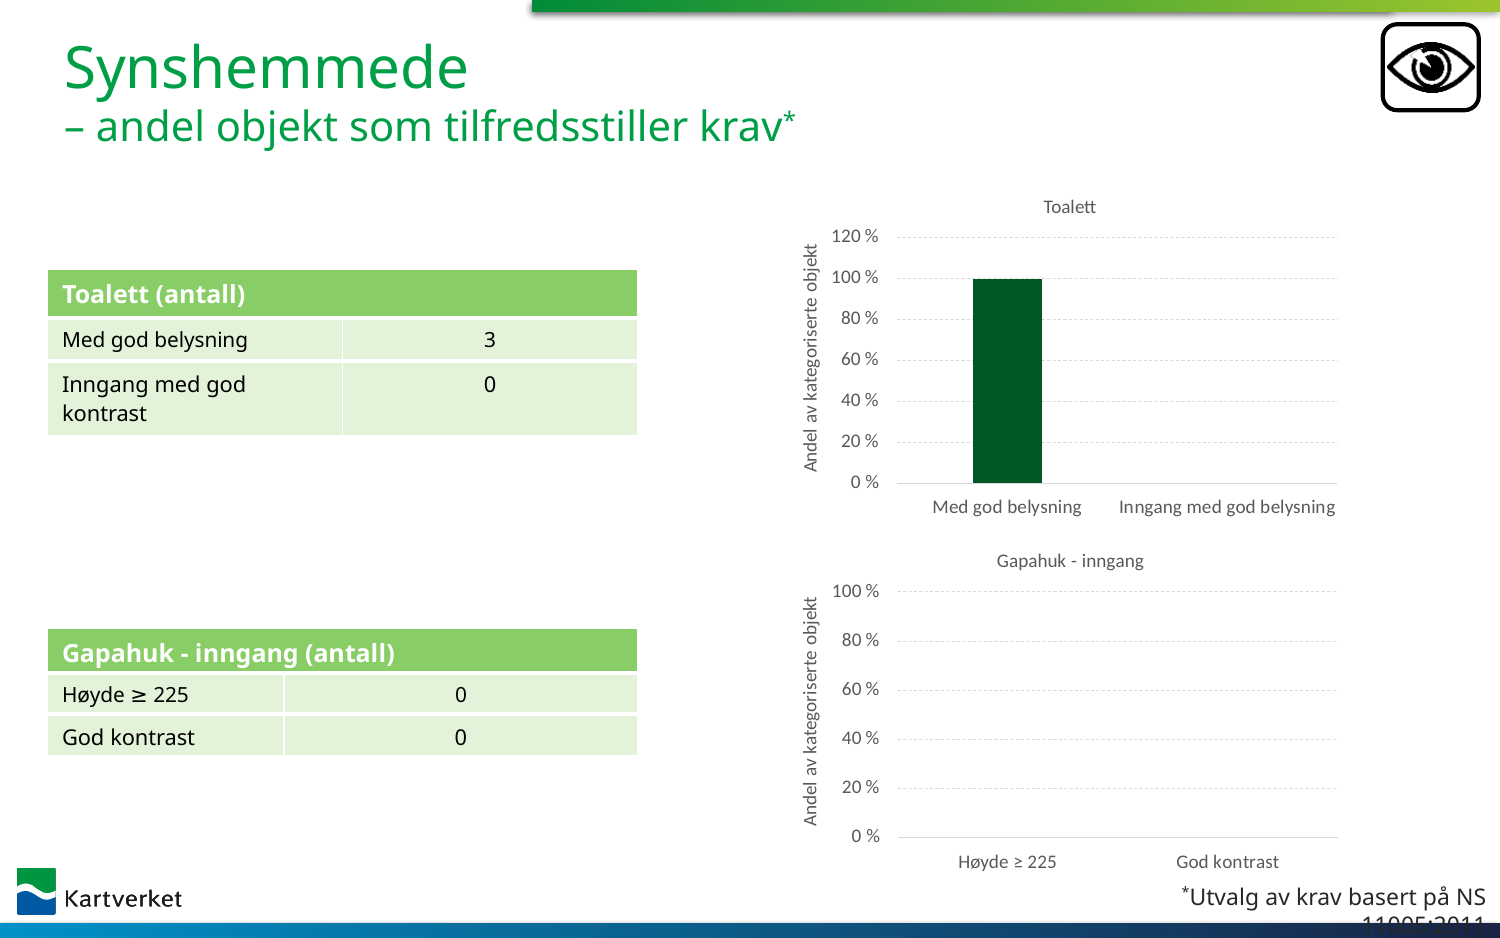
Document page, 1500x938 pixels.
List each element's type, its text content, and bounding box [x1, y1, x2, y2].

picture [791, 541, 1349, 880]
table_cell Med god belysning [48, 320, 342, 359]
table_cell 0 [285, 716, 637, 755]
text_box Synshemmede – andel objekt som tilfredsstiller krav* [49, 24, 1431, 158]
text_box *Utvalg av krav basert på NS 11005:2011 [1068, 873, 1500, 938]
table_cell 0 [285, 675, 637, 712]
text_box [1382, 24, 1480, 111]
table_header Toalett (antall) [48, 270, 637, 316]
table_cell 3 [343, 320, 637, 359]
table_cell God kontrast [48, 716, 283, 755]
table_cell Inngang med god kontrast [48, 363, 342, 435]
picture [791, 187, 1348, 526]
table_cell Høyde ≥ 225 [48, 675, 283, 712]
table_header Gapahuk - inngang (antall) [48, 629, 637, 671]
table_cell 0 [343, 363, 637, 435]
